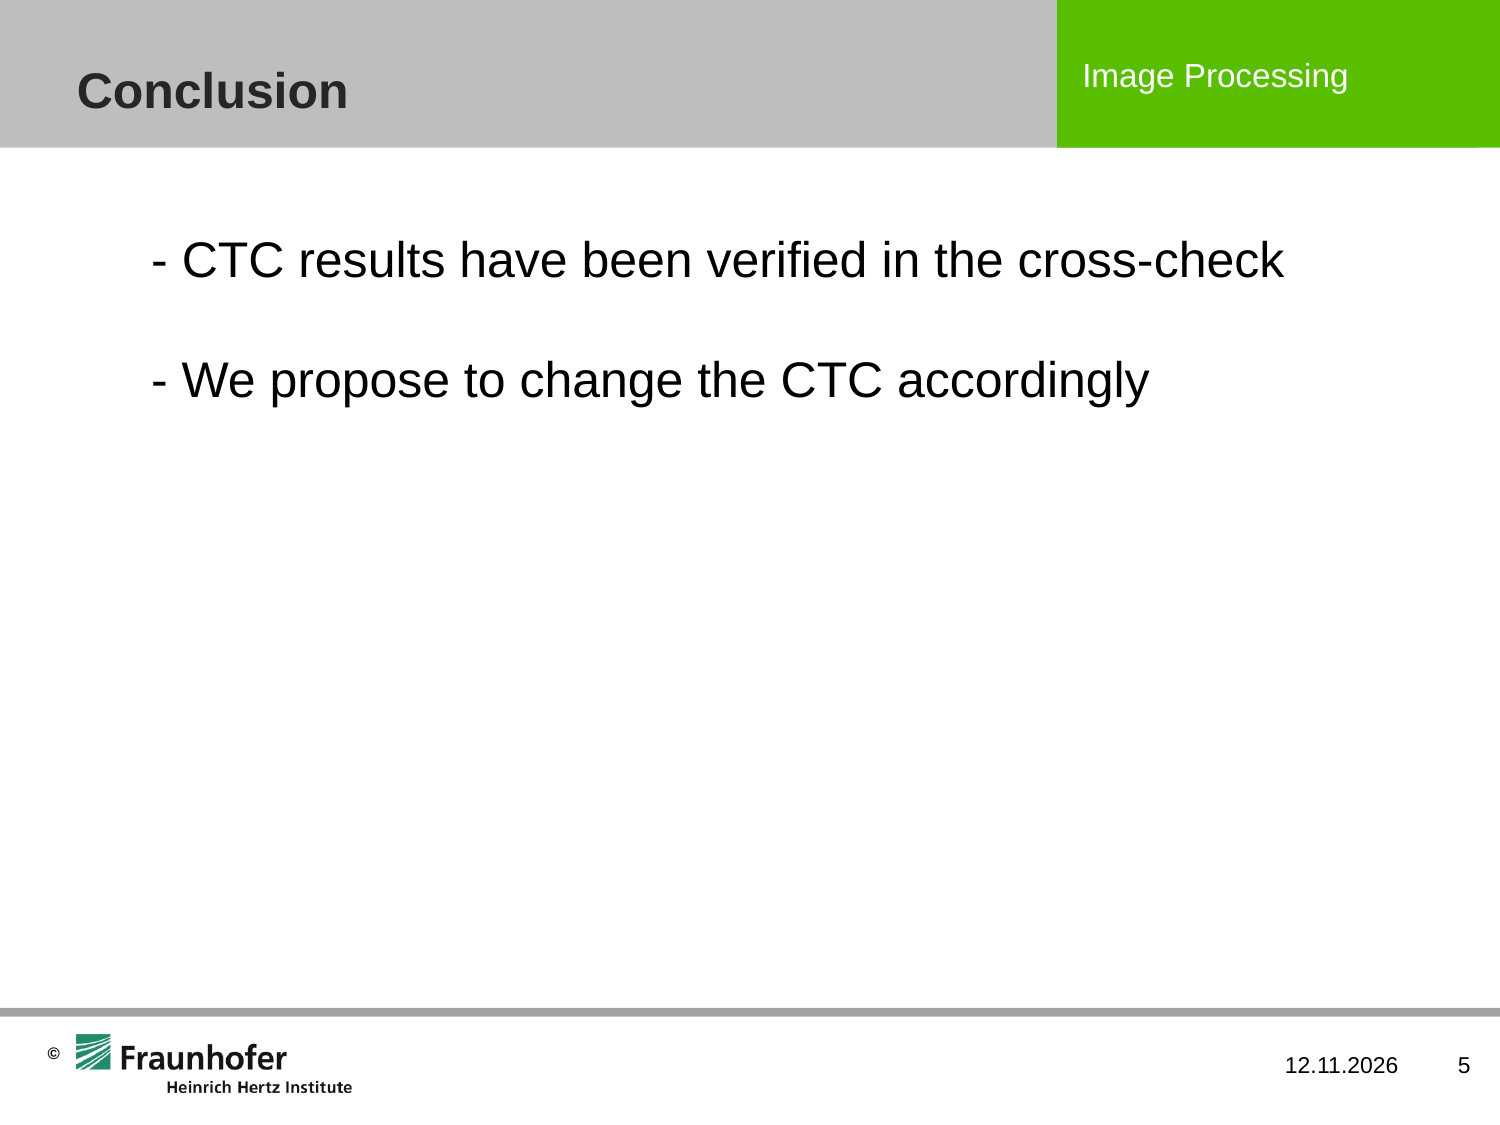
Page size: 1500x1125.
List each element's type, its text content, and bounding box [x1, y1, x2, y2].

slide_number 5 [1394, 1034, 1471, 1094]
title Conclusion [76, 59, 1022, 119]
picture [76, 1034, 352, 1093]
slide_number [1019, 1034, 1394, 1094]
text_box - CTC results have been verified in the cross-check - We propose to change the CTC accordingly [136, 219, 1300, 415]
